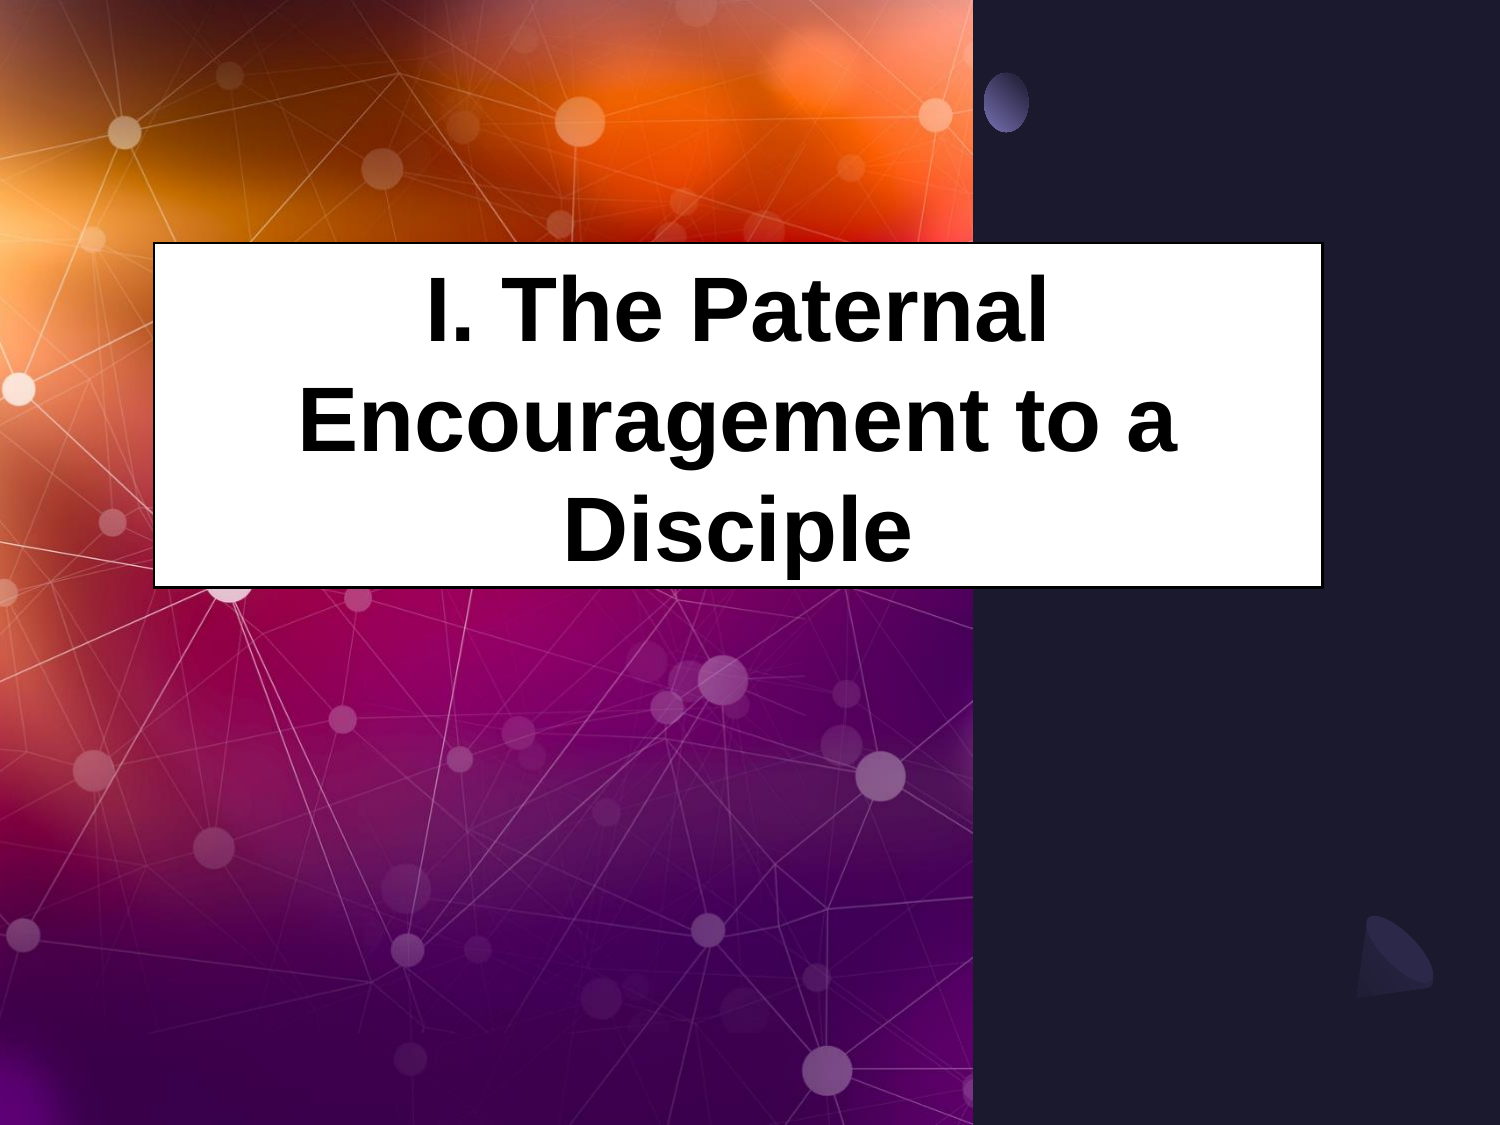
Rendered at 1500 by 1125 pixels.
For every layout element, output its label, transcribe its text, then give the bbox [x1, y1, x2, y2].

text_box I. The Paternal Encouragement to a Disciple [973, 242, 1324, 589]
picture [0, 0, 973, 1125]
